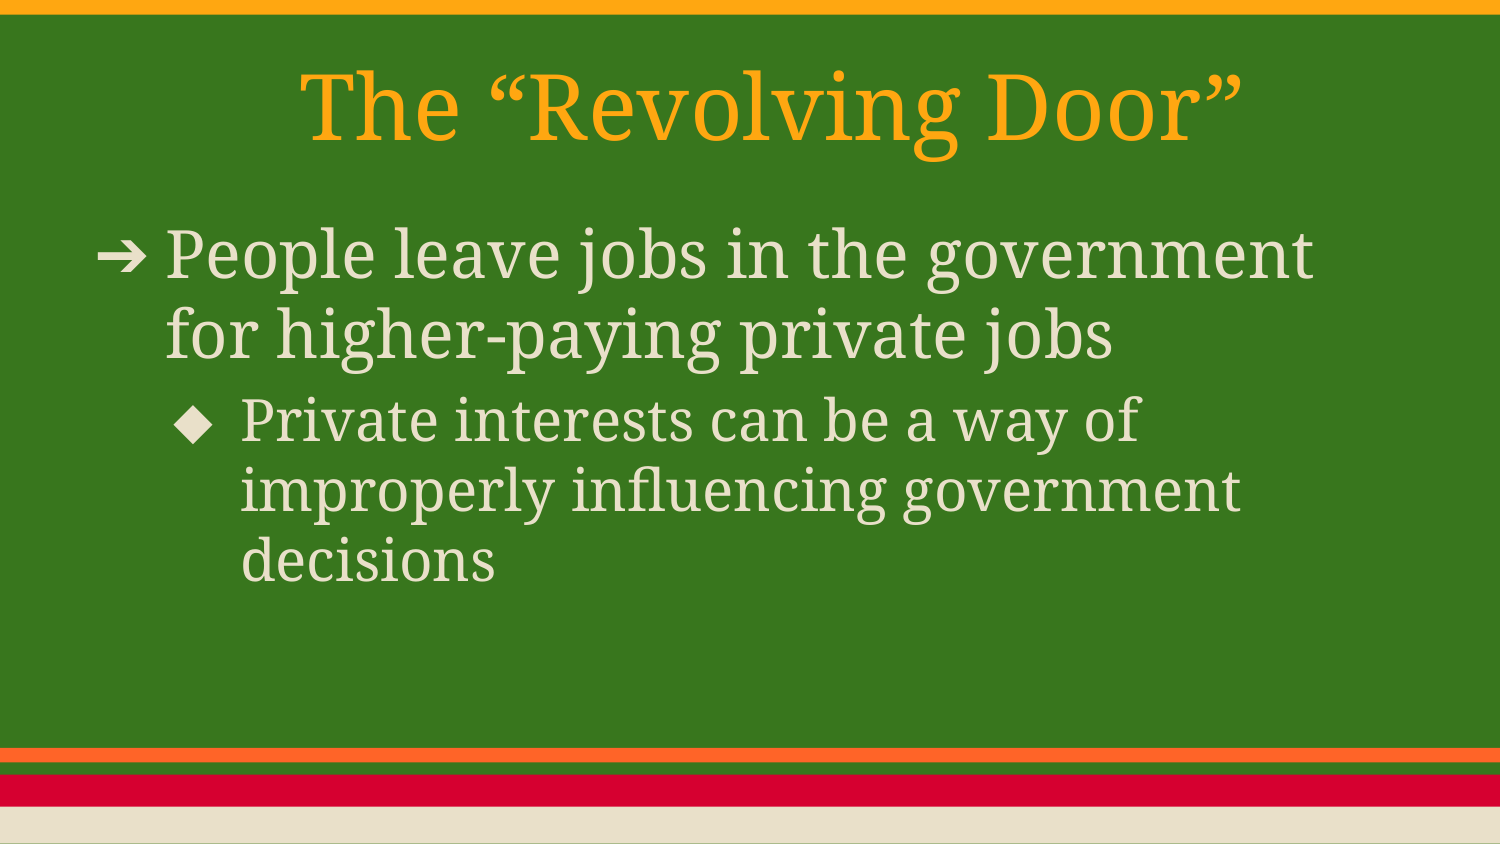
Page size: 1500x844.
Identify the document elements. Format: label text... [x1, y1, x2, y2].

title The “Revolving Door” [75, 33, 1425, 175]
list People leave jobs in the government for higher-paying private jobs Private interests can be a way of improperly influencing government decisions [75, 196, 1425, 733]
